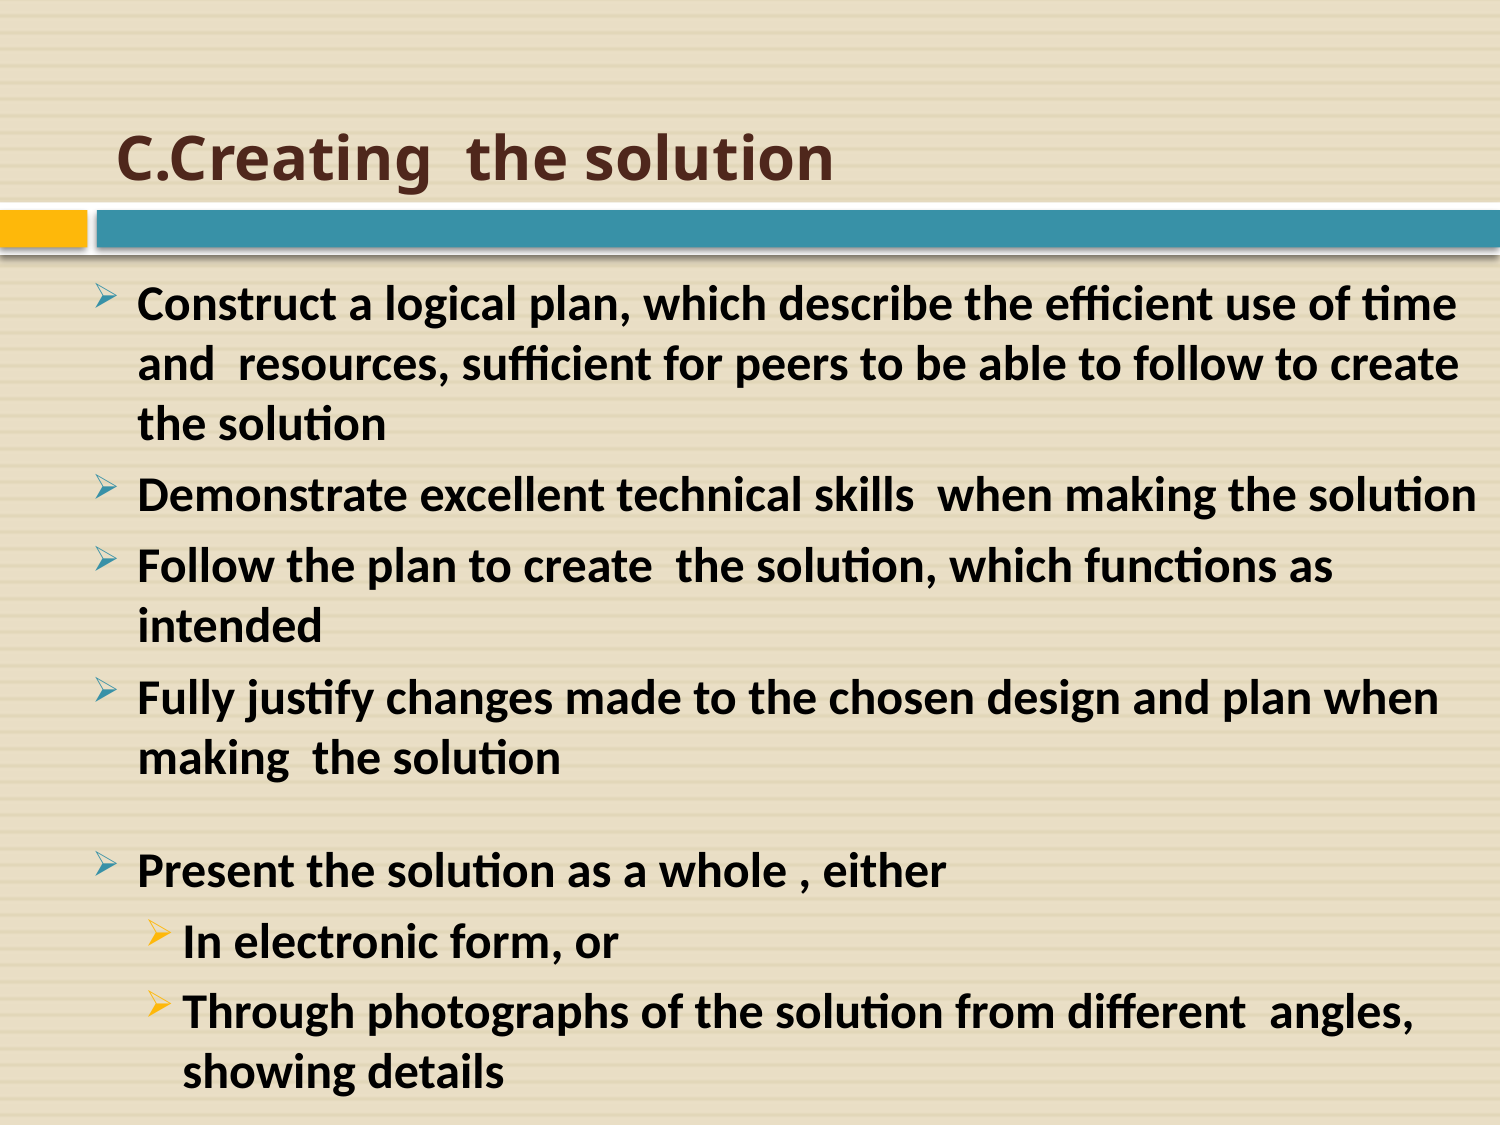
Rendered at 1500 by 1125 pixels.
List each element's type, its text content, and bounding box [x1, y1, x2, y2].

list Construct a logical plan, which describe the efficient use of time and resources, sufficient for peers to be able to follow to create the solution Demonstrate excellent technical skills when making the solution Follow the plan to create the solution, which functions as intended Fully justify changes made to the chosen design and plan when making the solution Present the solution as a whole , either In electronic form, or Through photographs of the solution from different angles, showing details [17, 262, 1500, 1125]
title C.Creating the solution [100, 37, 1438, 200]
